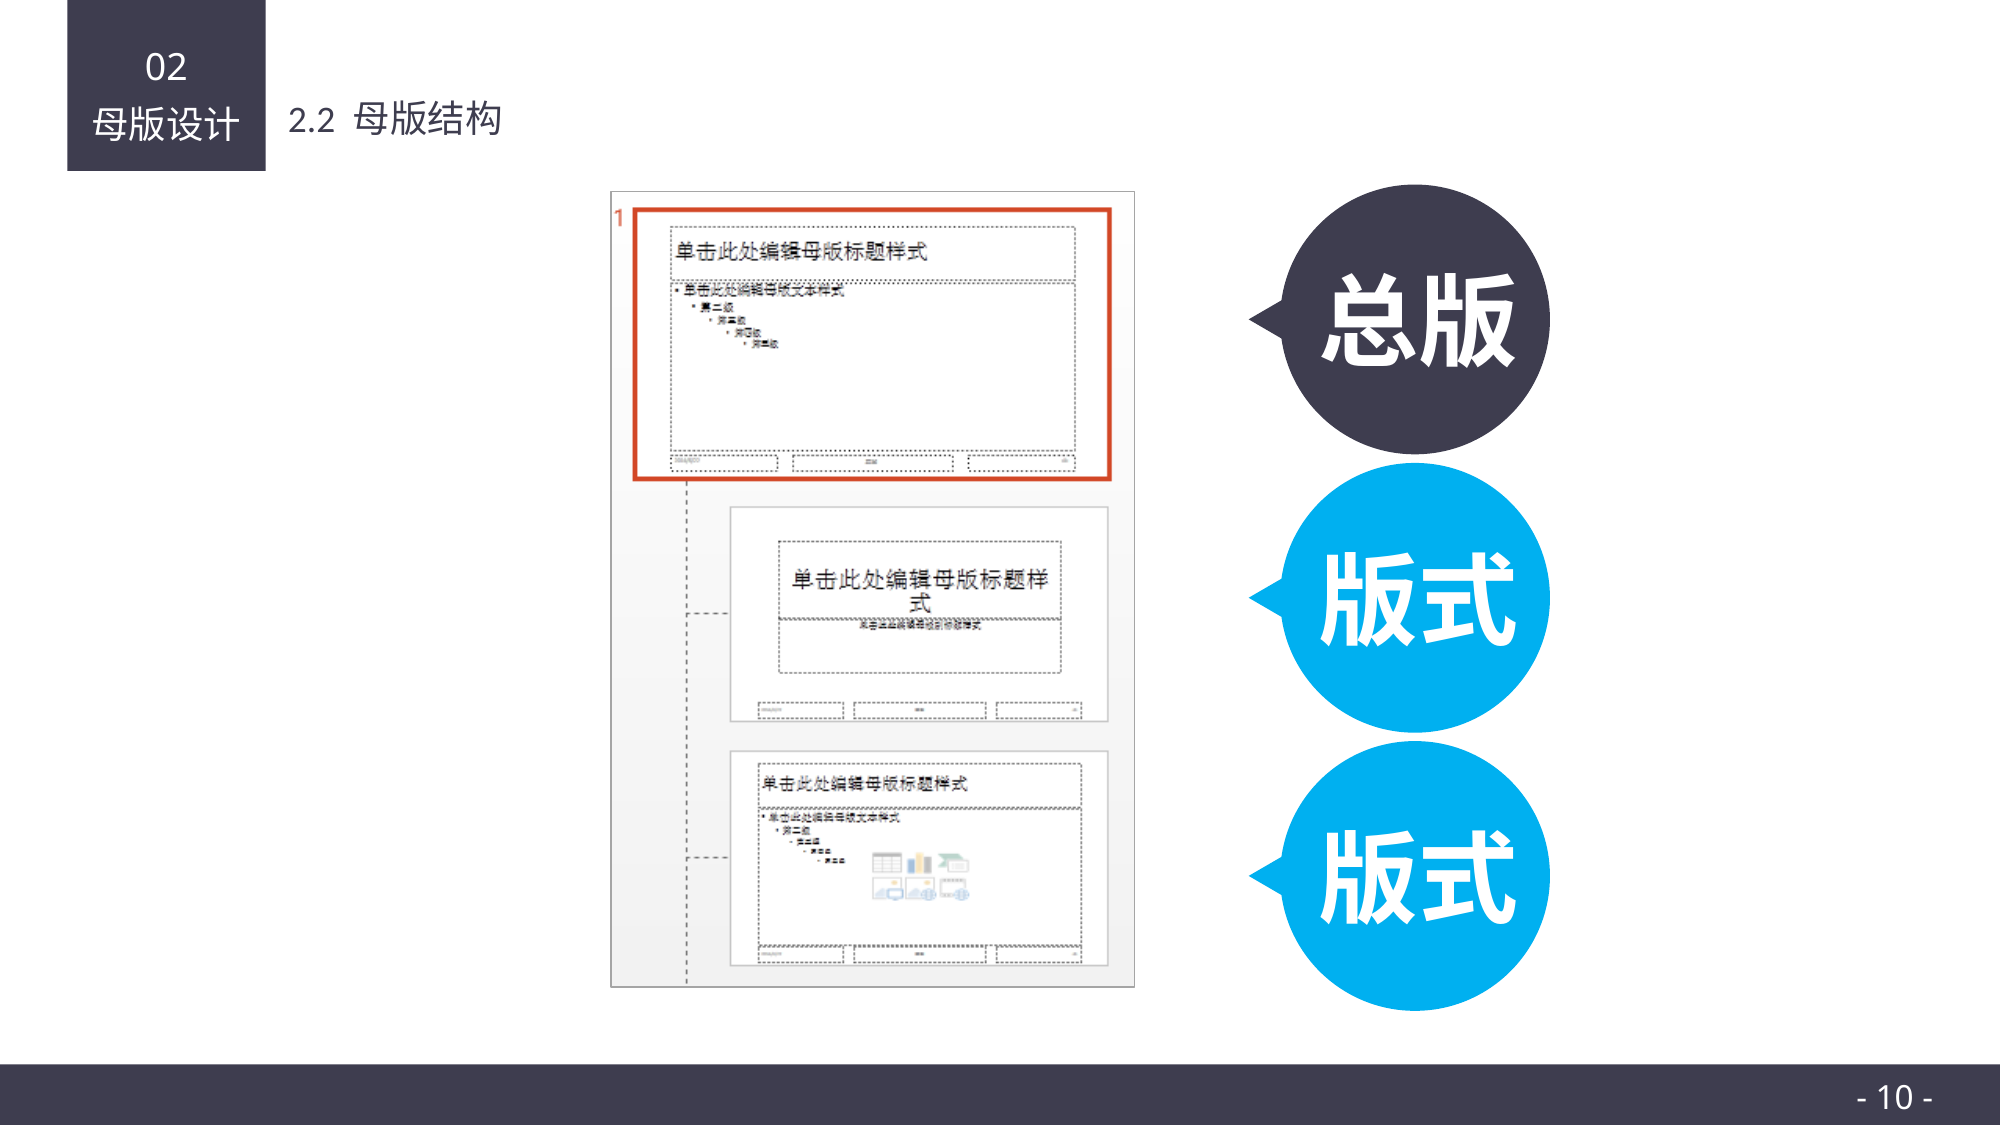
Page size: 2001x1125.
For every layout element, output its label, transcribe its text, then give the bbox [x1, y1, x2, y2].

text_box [1248, 740, 1551, 1012]
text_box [1248, 462, 1551, 733]
text_box 02 母版设计 [67, 21, 266, 154]
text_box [1248, 184, 1551, 455]
text_box 2.2 母版结构 [273, 87, 928, 148]
picture [611, 192, 1135, 987]
